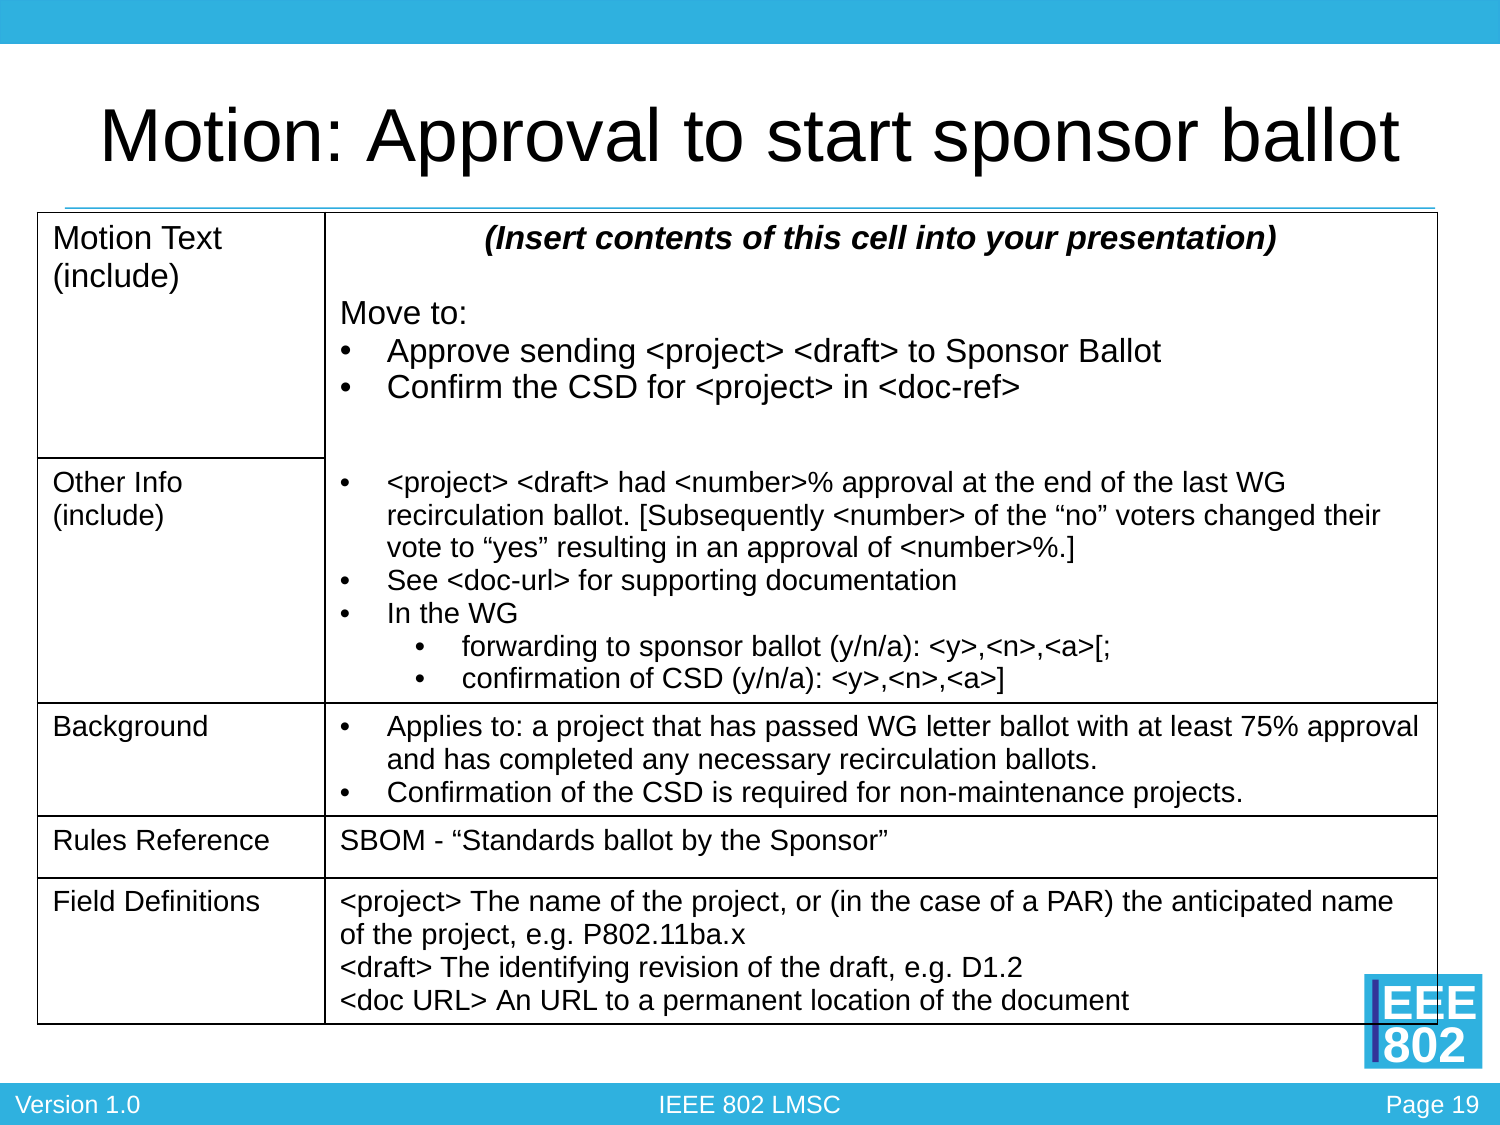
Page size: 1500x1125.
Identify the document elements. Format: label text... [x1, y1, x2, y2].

table_header (Insert contents of this cell into your presentation) [326, 213, 1437, 287]
table_cell SBOM - “Standards ballot by the Sponsor” [326, 817, 1437, 877]
table_cell <project> <draft> had <number>% approval at the end of the last WG recirculation ballot. [Subsequently <number> of the “no” voters changed their vote to “yes” resulting in an approval of <number>%.] See <doc-url> for supporting documentation In the WG forwarding to sponsor ballot (y/n/a): <y>,<n>,<a>[; confirmation of CSD (y/n/a): <y>,<n>,<a>] [326, 458, 1437, 702]
table_cell Rules Reference [38, 817, 324, 877]
table_cell Applies to: a project that has passed WG letter ballot with at least 75% approval and has completed any necessary recirculation ballots. Confirmation of the CSD is required for non-maintenance projects. [326, 704, 1437, 815]
table_cell <project> The name of the project, or (in the case of a PAR) the anticipated name of the project, e.g. P802.11ba.x <draft> The identifying revision of the draft, e.g. D1.2 <doc URL> An URL to a permanent location of the document [326, 879, 1437, 1023]
table_cell Background [38, 704, 324, 815]
table_cell Field Definitions [38, 879, 324, 1023]
table_cell Other Info (include) [38, 459, 324, 702]
table_cell Move to: Approve sending <project> <draft> to Sponsor Ballot Confirm the CSD for <project> in <doc-ref> [326, 287, 1437, 458]
table_header Motion Text (include) [38, 213, 324, 457]
title Motion: Approval to start sponsor ballot [75, 66, 1425, 197]
